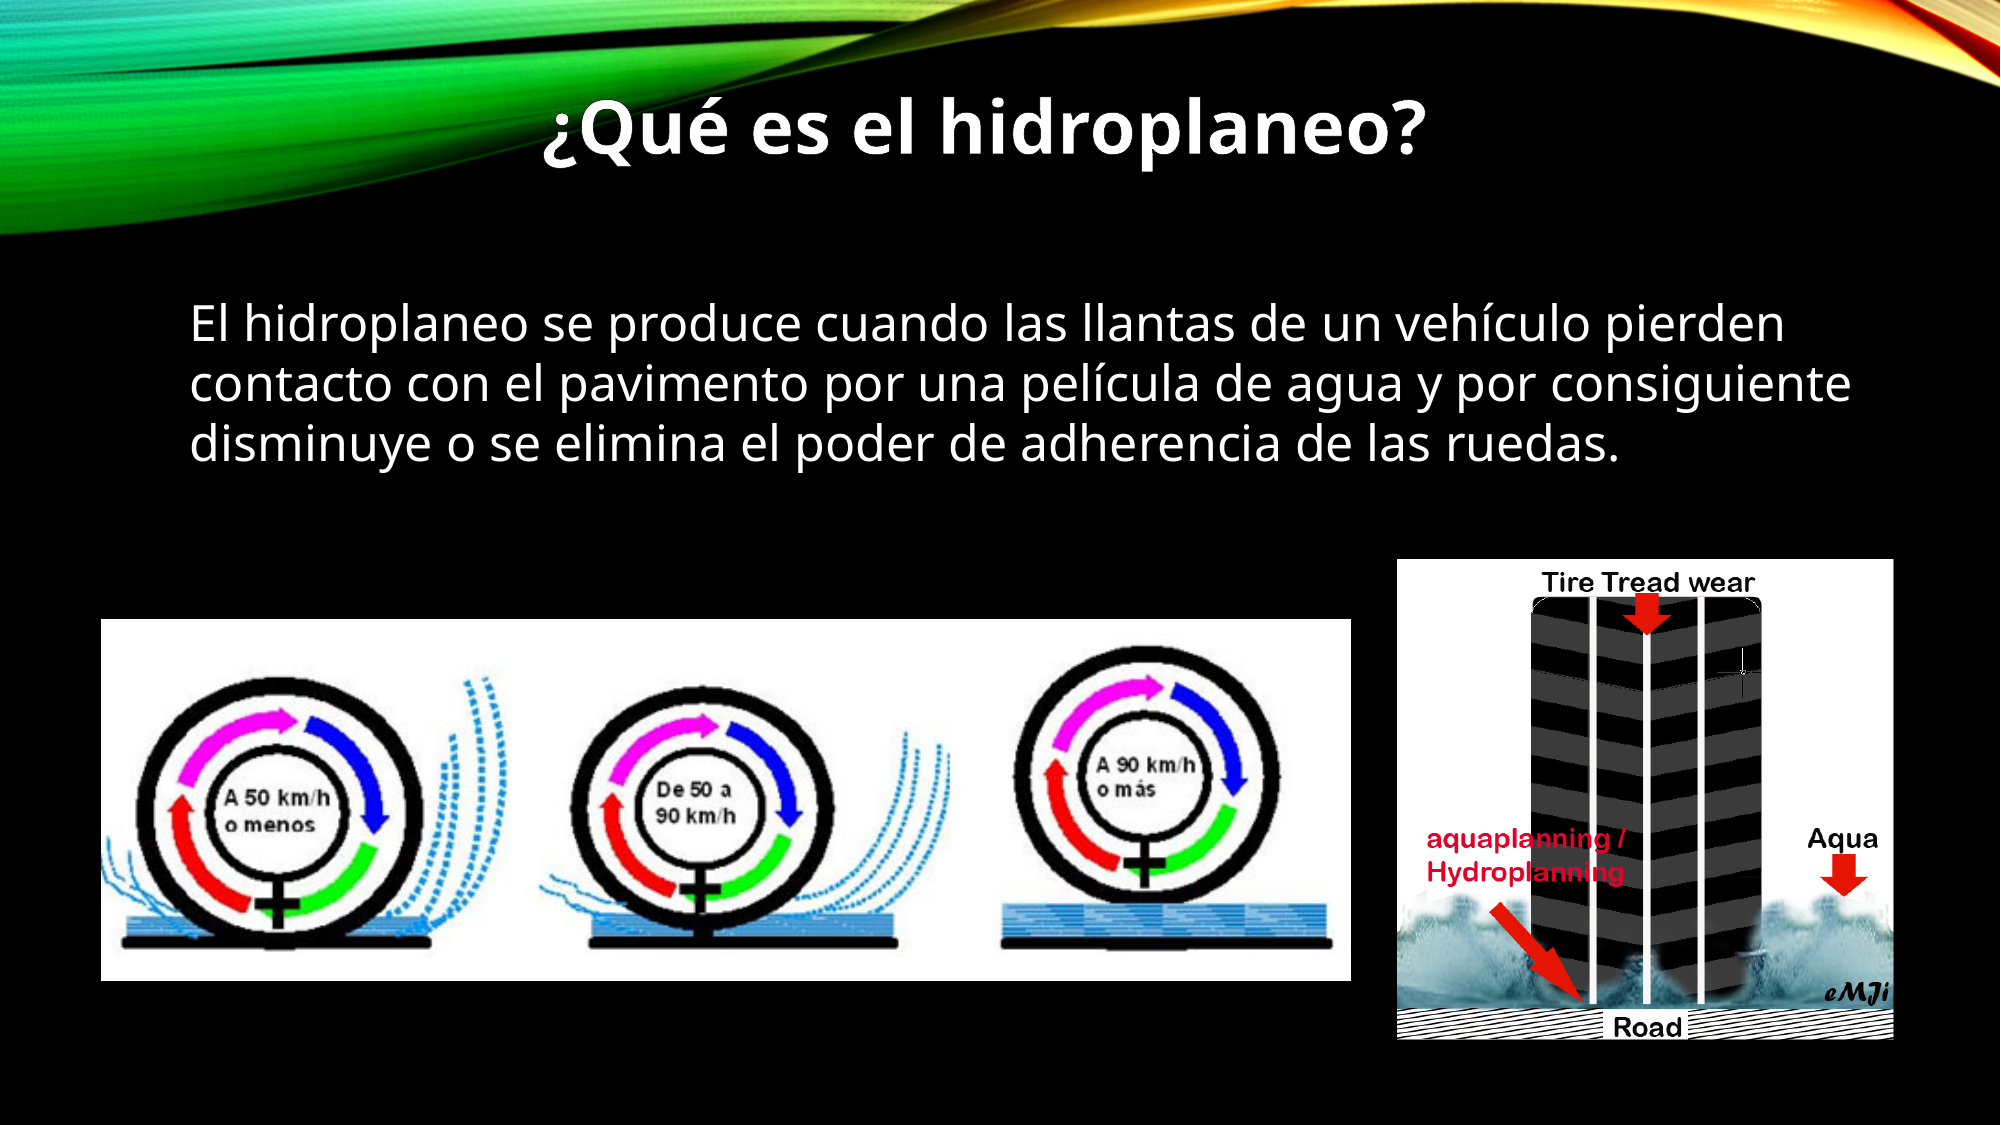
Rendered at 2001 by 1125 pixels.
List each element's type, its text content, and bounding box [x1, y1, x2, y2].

picture [0, 0, 2000, 237]
picture [101, 619, 1352, 981]
text_box ¿Qué es el hidroplaneo? [526, 71, 1443, 177]
text_box El hidroplaneo se produce cuando las llantas de un vehículo pierden contacto con el pavimento por una película de agua y por consiguiente disminuye o se elimina el poder de adherencia de las ruedas. [175, 284, 1904, 480]
picture [1386, 548, 1904, 1050]
